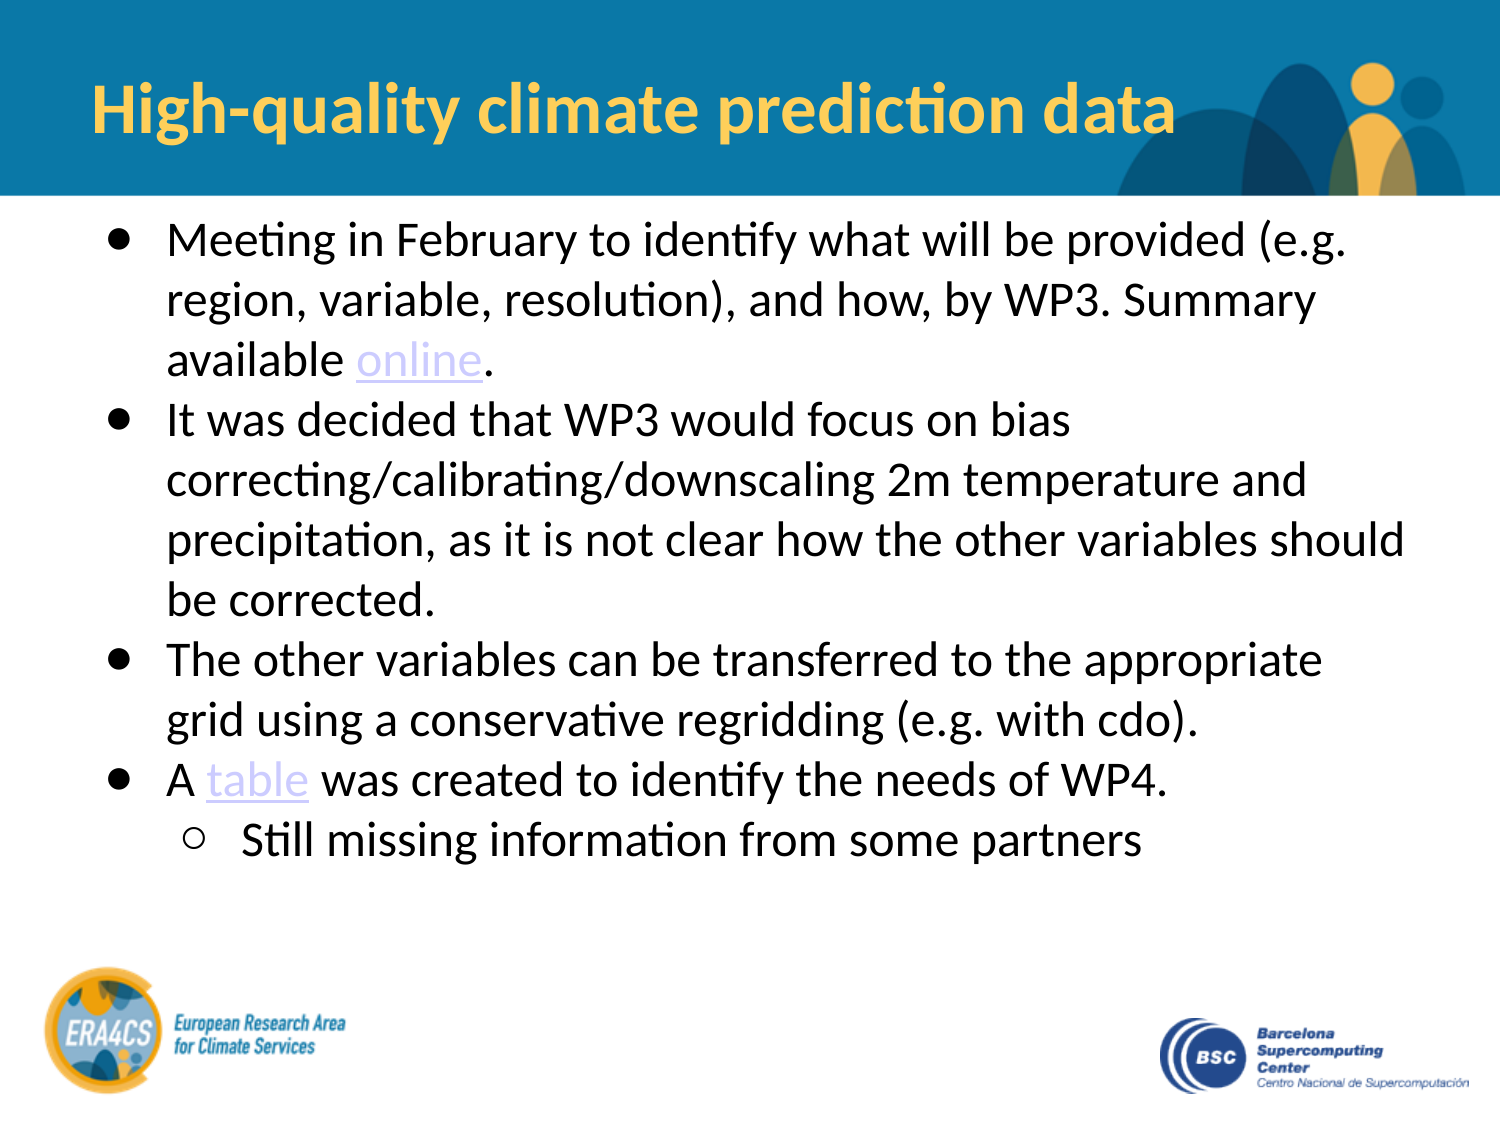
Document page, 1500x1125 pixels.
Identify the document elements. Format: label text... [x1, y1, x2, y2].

list Meeting in February to identify what will be provided (e.g. region, variable, resolution), and how, by WP3. Summary available online. It was decided that WP3 would focus on bias correcting/calibrating/downscaling 2m temperature and precipitation, as it is not clear how the other variables should be corrected. The other variables can be transferred to the appropriate grid using a conservative regridding (e.g. with cdo). A table was created to identify the needs of WP4. Still missing information from some partners [76, 199, 1427, 993]
picture [0, 174, 1500, 1125]
title High-quality climate prediction data [76, 35, 1427, 174]
